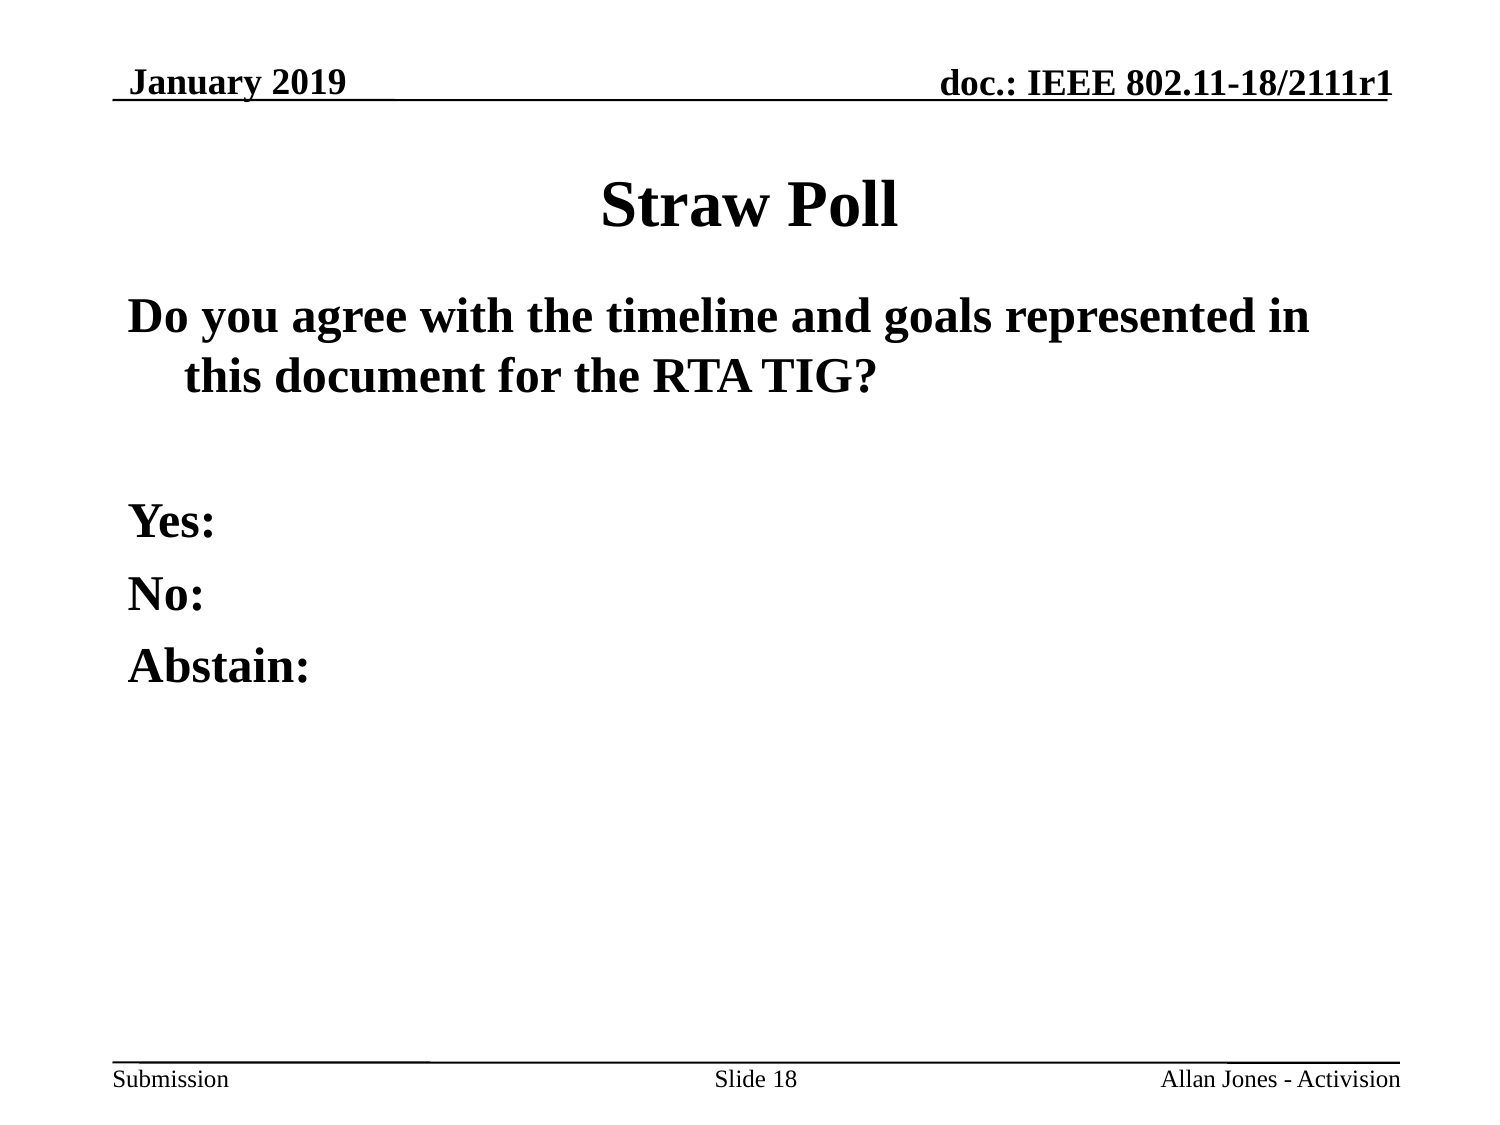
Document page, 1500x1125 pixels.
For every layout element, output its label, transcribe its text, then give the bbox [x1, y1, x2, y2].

slide_number Slide 18 [712, 1061, 800, 1123]
list Do you agree with the timeline and goals represented in this document for the RTA TIG? Yes: No: Abstain: [112, 288, 1388, 950]
text_box January 2019 [114, 37, 493, 113]
footer Allan Jones - Activision [902, 1061, 1402, 1093]
title Straw Poll [112, 112, 1388, 288]
